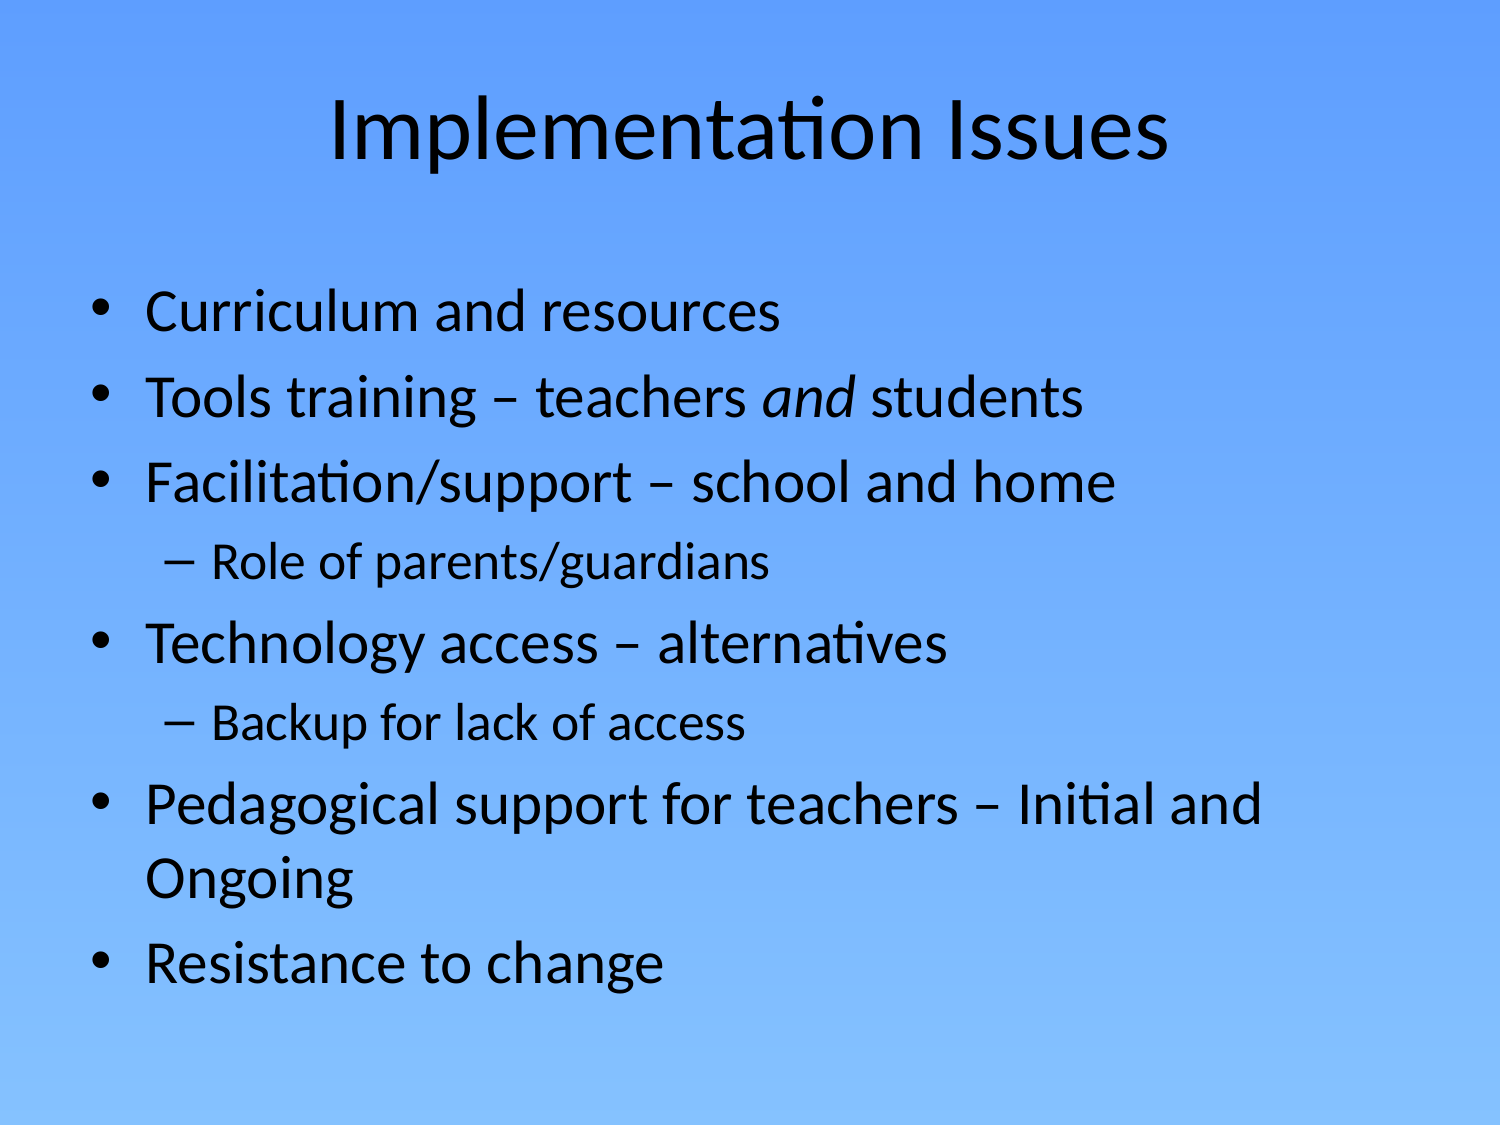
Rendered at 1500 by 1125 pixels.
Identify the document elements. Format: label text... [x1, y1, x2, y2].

title Implementation Issues [75, 45, 1425, 200]
list Curriculum and resources Tools training – teachers and students Facilitation/support – school and home Role of parents/guardians Technology access – alternatives Backup for lack of access Pedagogical support for teachers – Initial and Ongoing Resistance to change [75, 262, 1425, 1005]
